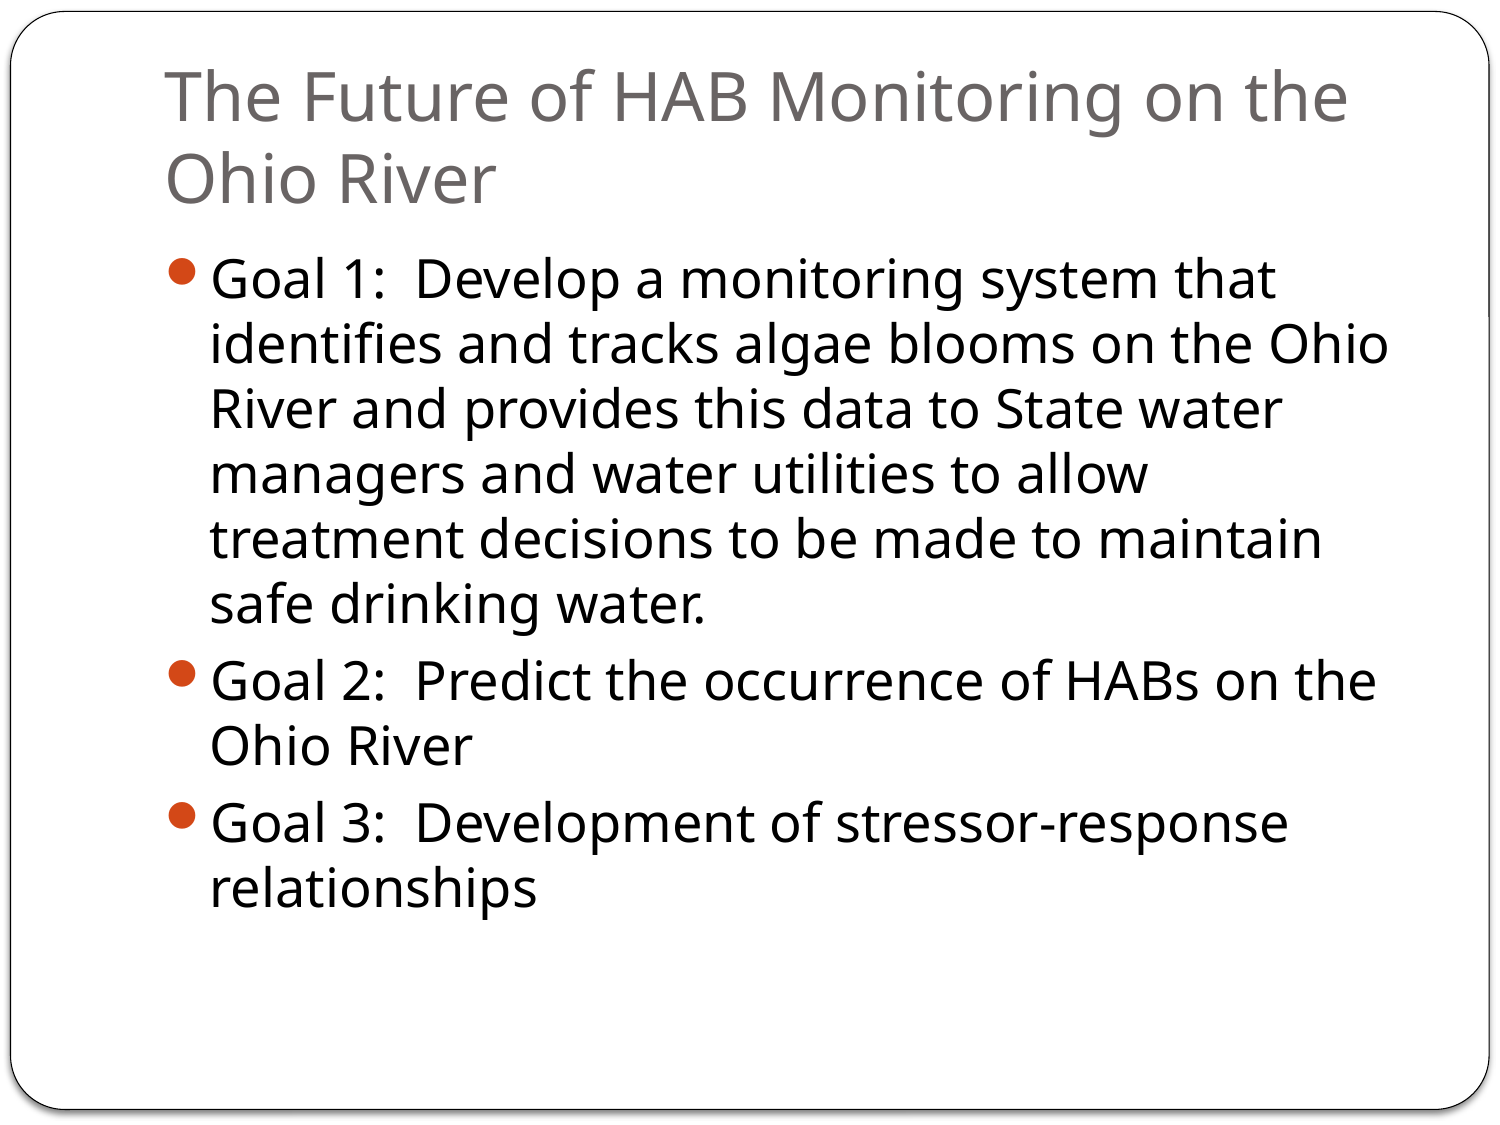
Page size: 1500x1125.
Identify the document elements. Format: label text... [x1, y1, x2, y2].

title The Future of HAB Monitoring on the Ohio River [150, 45, 1425, 233]
list Goal 1: Develop a monitoring system that identifies and tracks algae blooms on the Ohio River and provides this data to State water managers and water utilities to allow treatment decisions to be made to maintain safe drinking water. Goal 2: Predict the occurrence of HABs on the Ohio River Goal 3: Development of stressor-response relationships [150, 237, 1425, 988]
